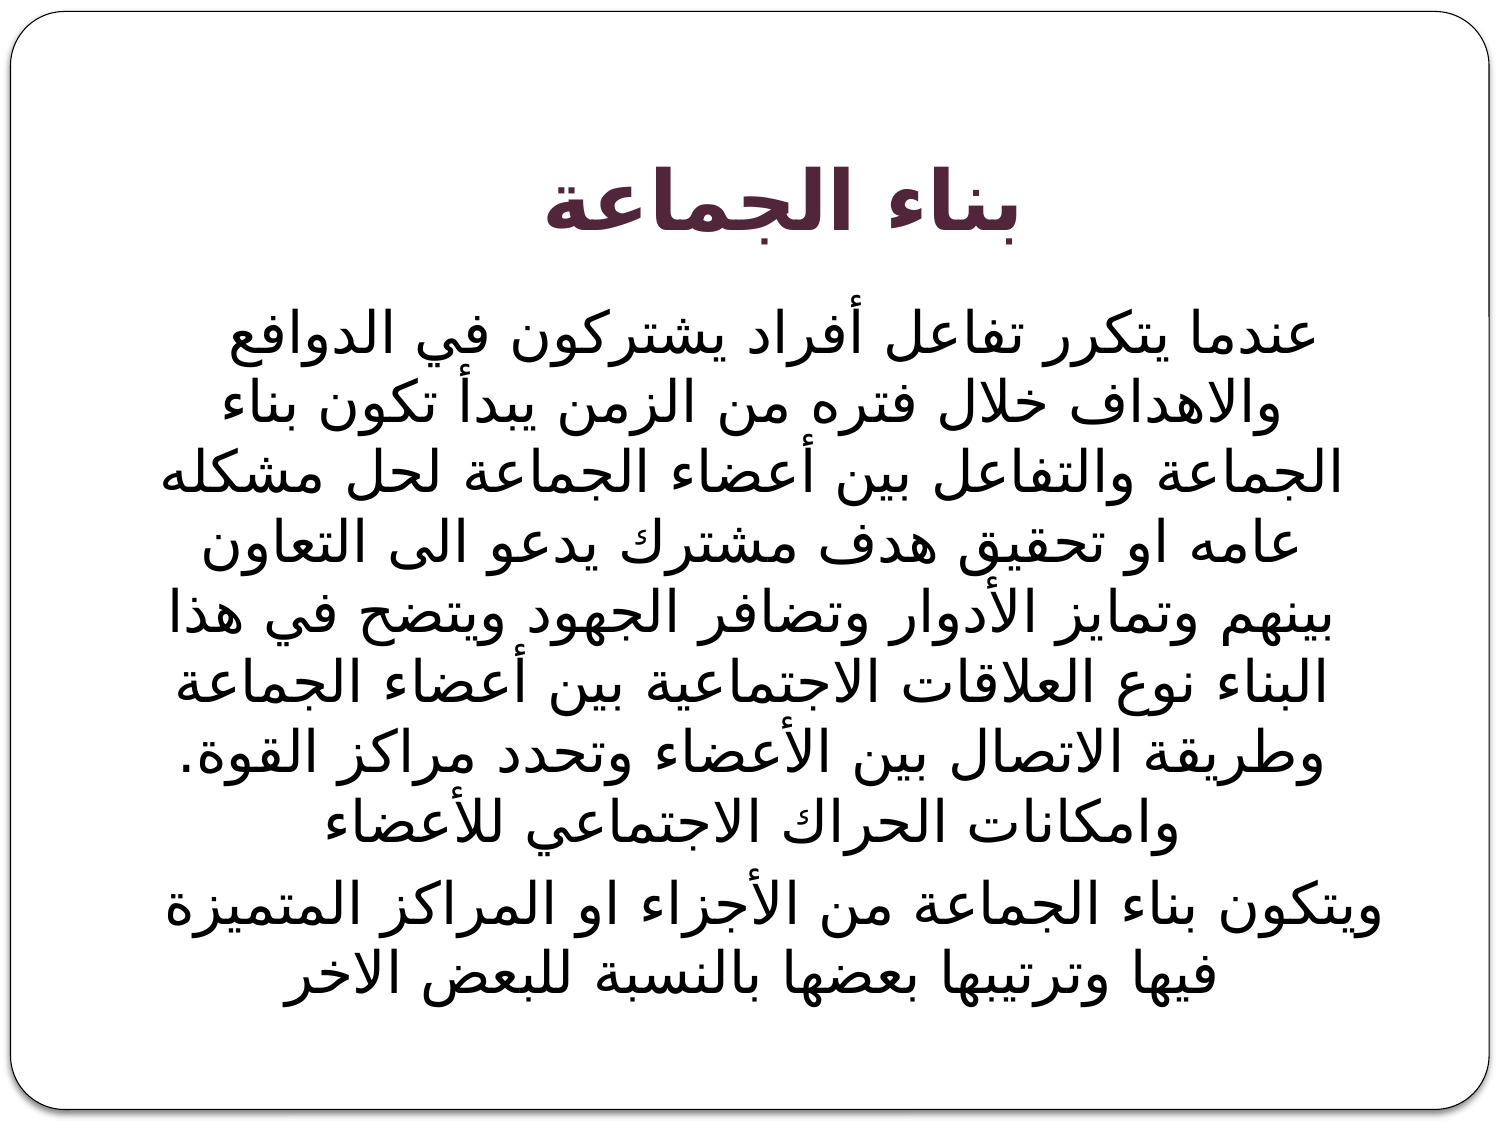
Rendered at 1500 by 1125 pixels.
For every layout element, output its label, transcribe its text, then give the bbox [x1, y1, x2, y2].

list عندما يتكرر تفاعل أفراد يشتركون في الدوافع والاهداف خلال فتره من الزمن يبدأ تكون بناء الجماعة والتفاعل بين أعضاء الجماعة لحل مشكله عامه او تحقيق هدف مشترك يدعو الى التعاون بينهم وتمايز الأدوار وتضافر الجهود ويتضح في هذا البناء نوع العلاقات الاجتماعية بين أعضاء الجماعة وطريقة الاتصال بين الأعضاء وتحدد مراكز القوة. وامكانات الحراك الاجتماعي للأعضاء ويتكون بناء الجماعة من الأجزاء او المراكز المتميزة فيها وترتيبها بعضها بالنسبة للبعض الاخر [137, 287, 1413, 1038]
title بناء الجماعة [112, 75, 1425, 263]
